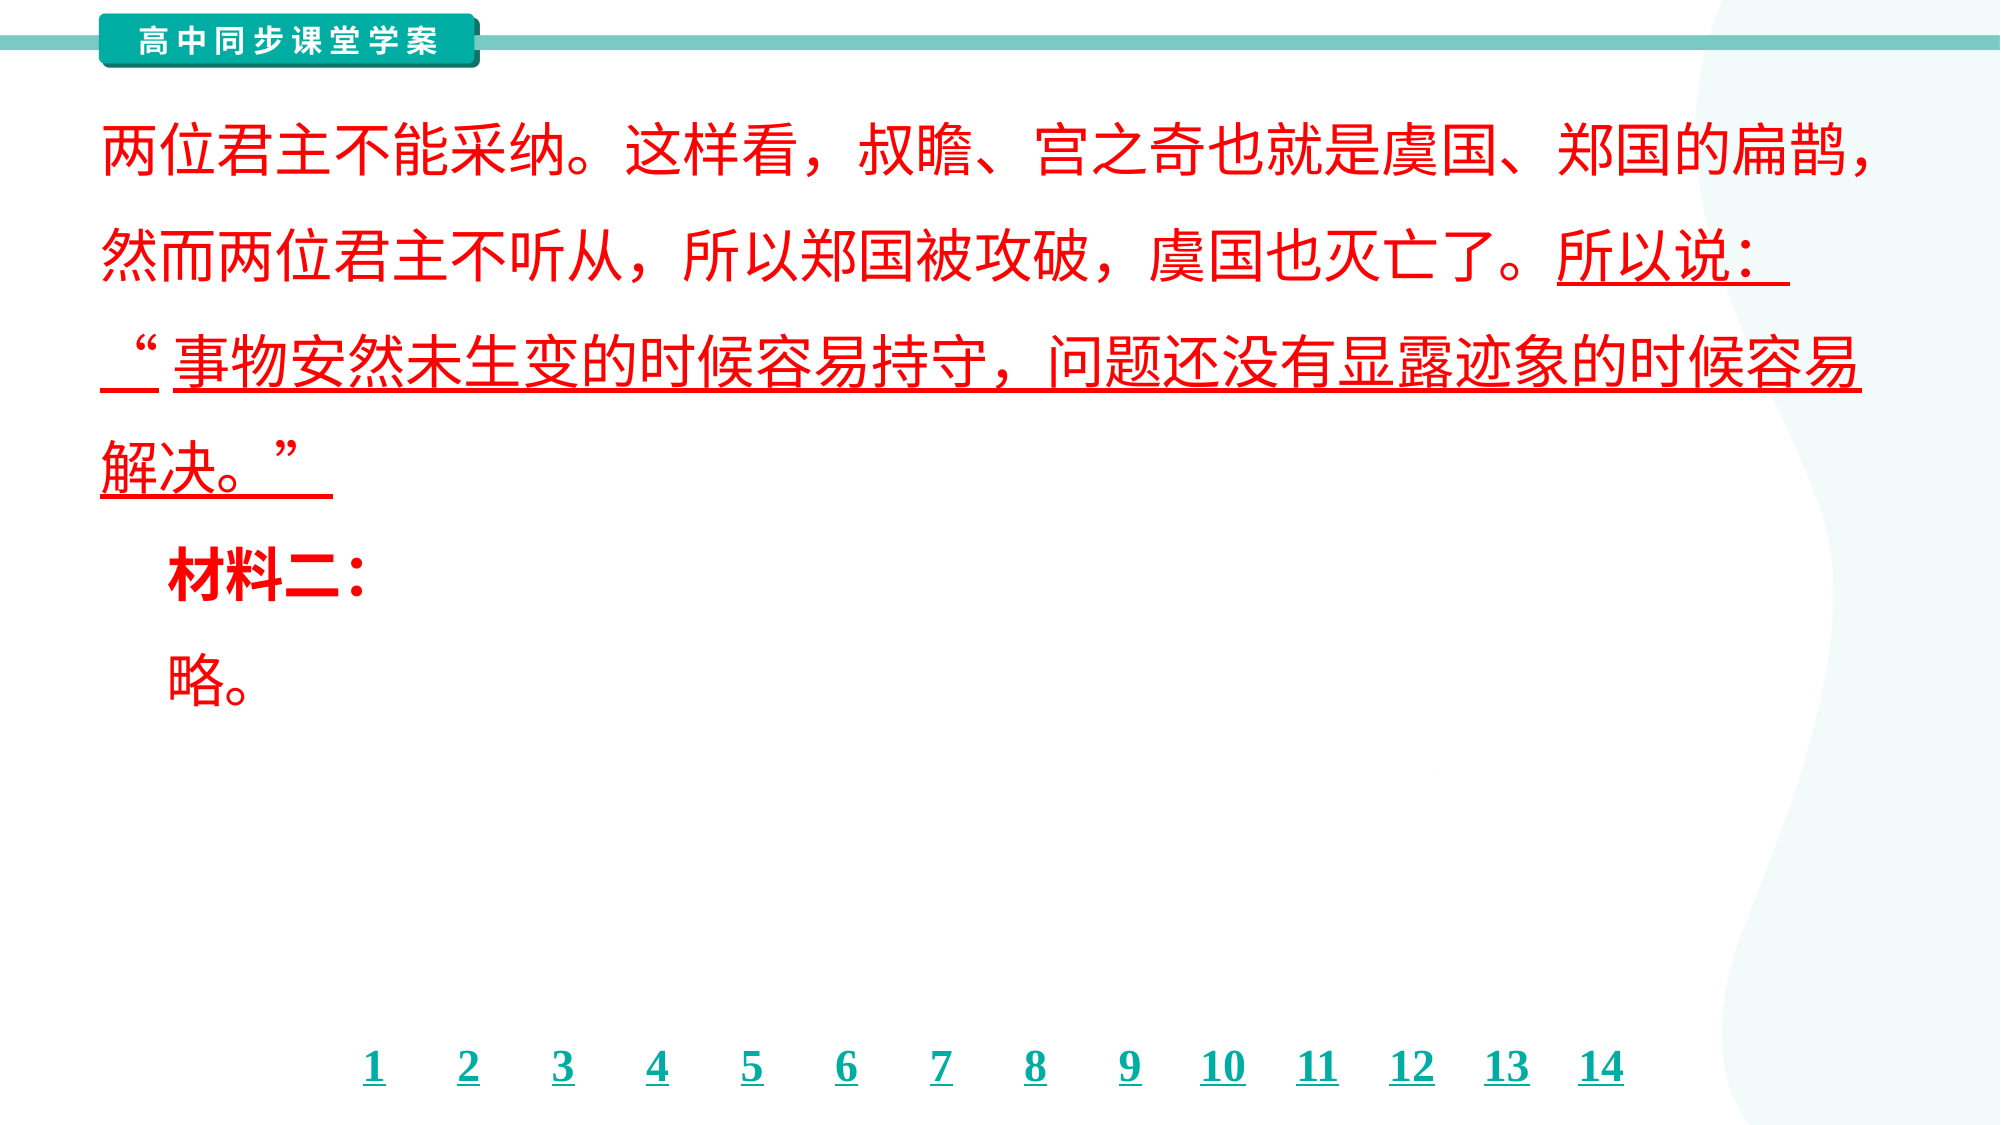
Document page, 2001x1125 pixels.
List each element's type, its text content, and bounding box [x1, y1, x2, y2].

text_box 两位君主不能采纳。这样看，叔瞻、宫之奇也就是虞国、郑国的扁鹊， 然而两位君主不听从，所以郑国被攻破，虞国也灭亡了。所以说： “事物安然未生变的时候容易持守，问题还没有显露迹象的时候容易 解决。” 材料二： 略。 [100, 76, 1899, 715]
picture [0, 0, 2000, 1125]
